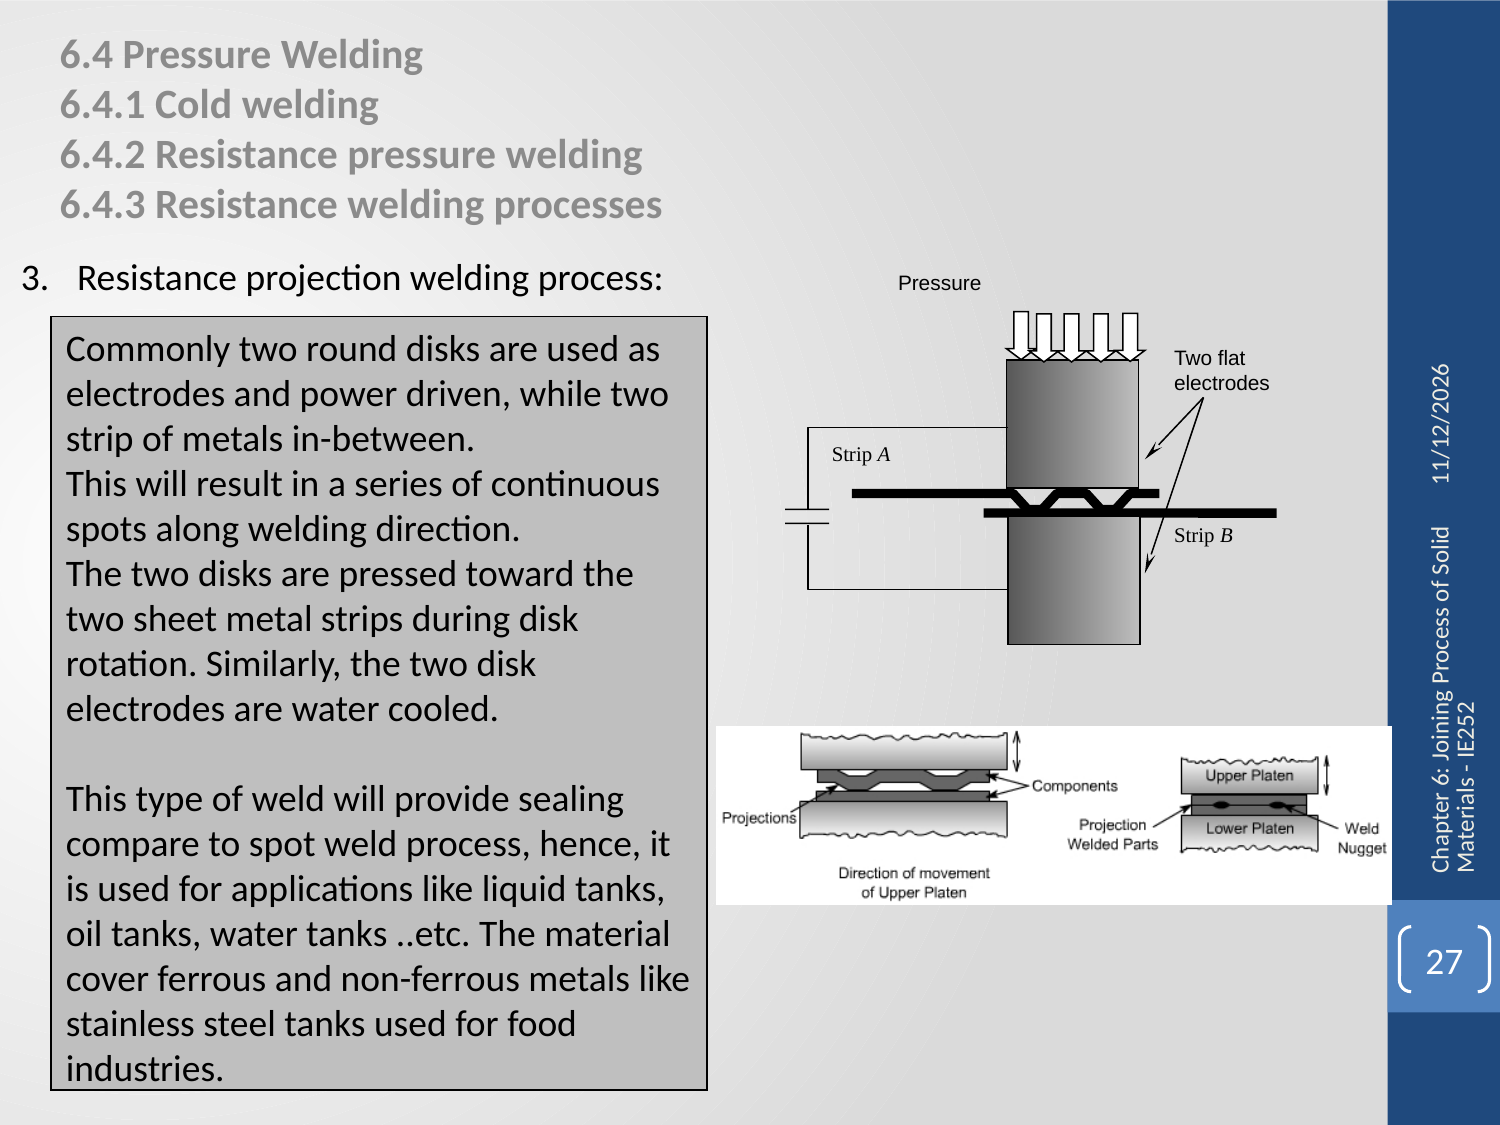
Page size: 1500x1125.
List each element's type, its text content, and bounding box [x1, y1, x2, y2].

text_box 6.4 Pressure Welding 6.4.1 Cold welding 6.4.2 Resistance pressure welding 6.4.3 Resistance welding processes [35, 140, 1311, 235]
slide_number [1408, 100, 1469, 500]
text_box 3. Resistance projection welding process: [6, 246, 792, 306]
slide_number 27 [1397, 925, 1492, 994]
footer Chapter 6: Joining Process of Solid Materials - IE252 [1408, 500, 1469, 889]
text_box Commonly two round disks are used as electrodes and power driven, while two strip of metals in-between. This will result in a series of continuous spots along welding direction. The two disks are pressed toward the two sheet metal strips during disk rotation. Similarly, the two disk electrodes are water cooled. This type of weld will provide sealing compare to spot weld process, hence, it is used for applications like liquid tanks, oil tanks, water tanks ..etc. The material cover ferrous and non-ferrous metals like stainless steel tanks used for food industries. [50, 316, 708, 1090]
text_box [784, 269, 1351, 645]
picture [716, 726, 1392, 905]
